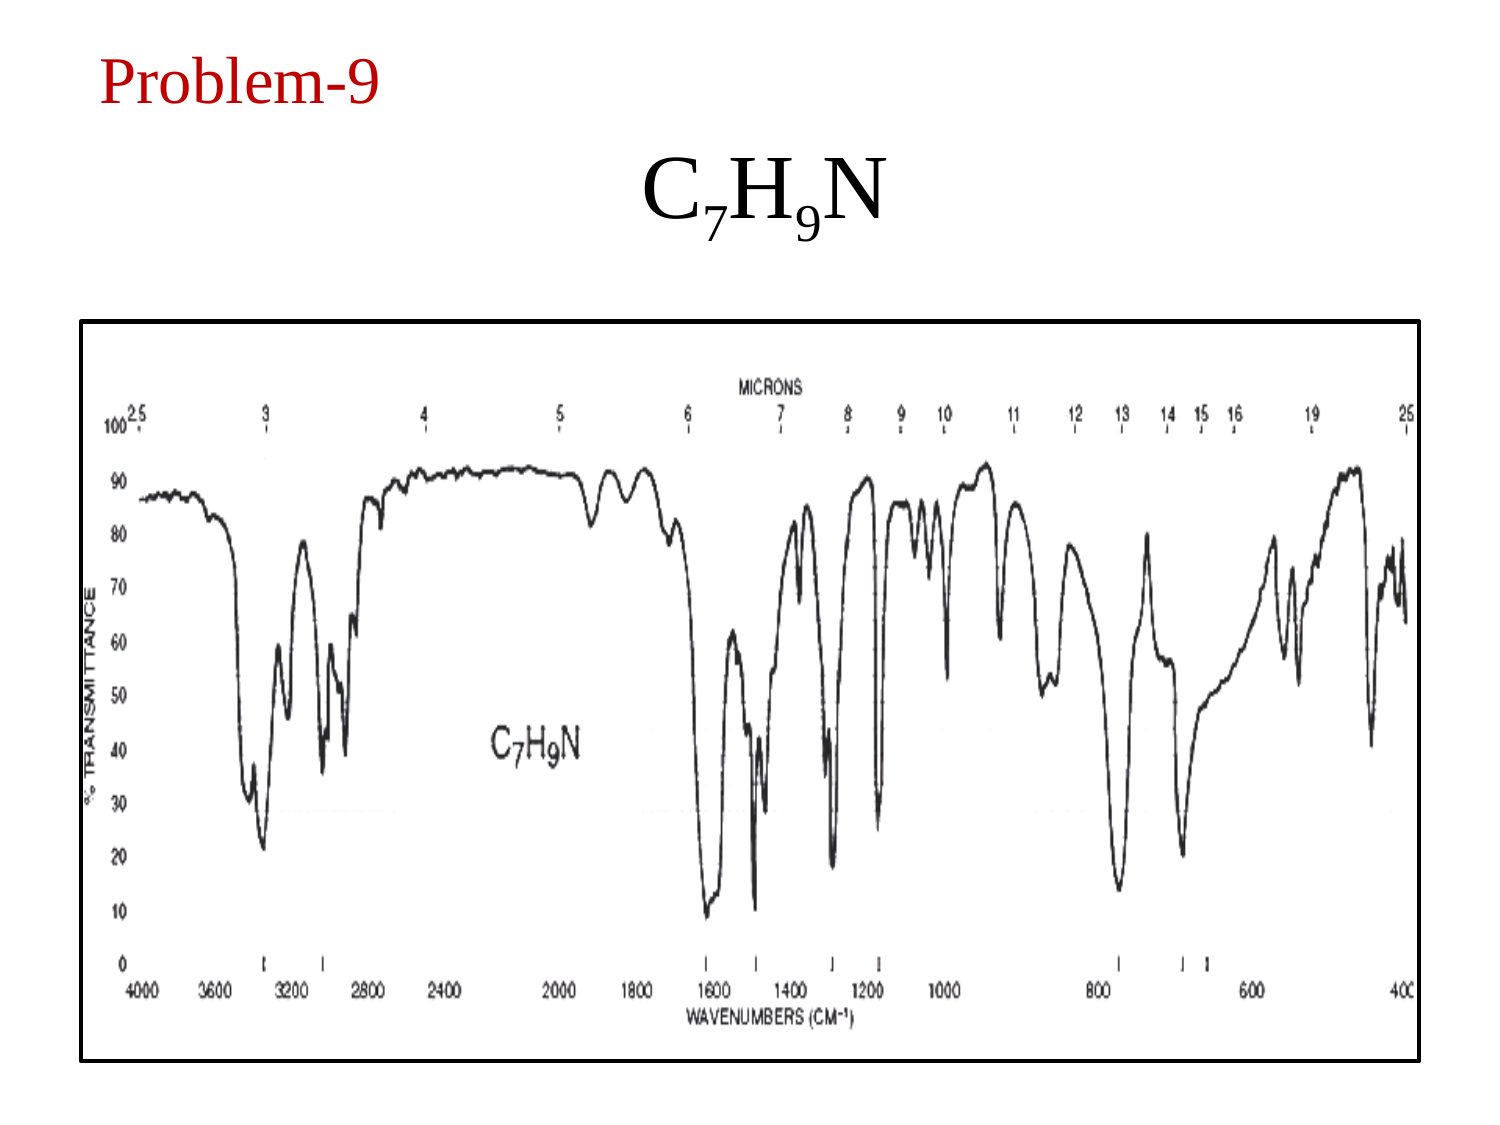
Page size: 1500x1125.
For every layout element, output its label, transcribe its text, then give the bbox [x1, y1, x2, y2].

text_box Problem-9 [84, 29, 397, 125]
picture [83, 323, 1417, 1059]
text_box C7H9N [625, 119, 903, 260]
